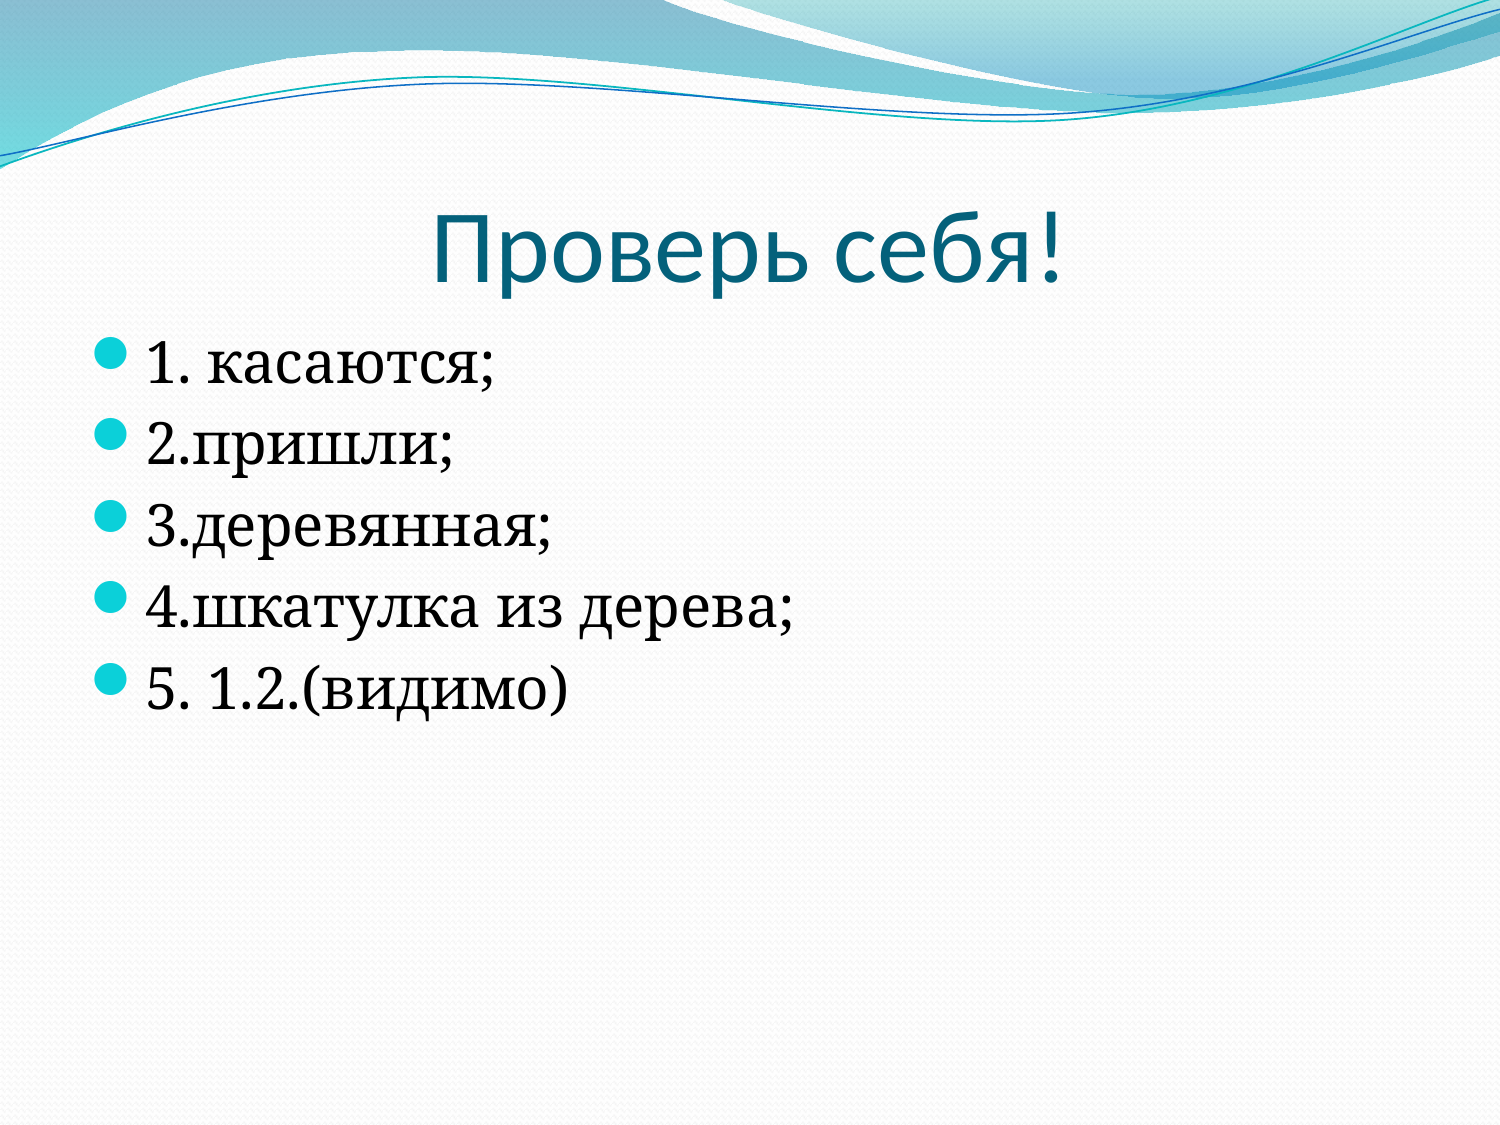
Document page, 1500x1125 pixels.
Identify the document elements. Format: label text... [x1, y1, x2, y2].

title Проверь себя! [75, 115, 1425, 303]
list 1. касаются; 2.пришли; 3.деревянная; 4.шкатулка из дерева; 5. 1.2.(видимо) [75, 317, 1425, 1038]
